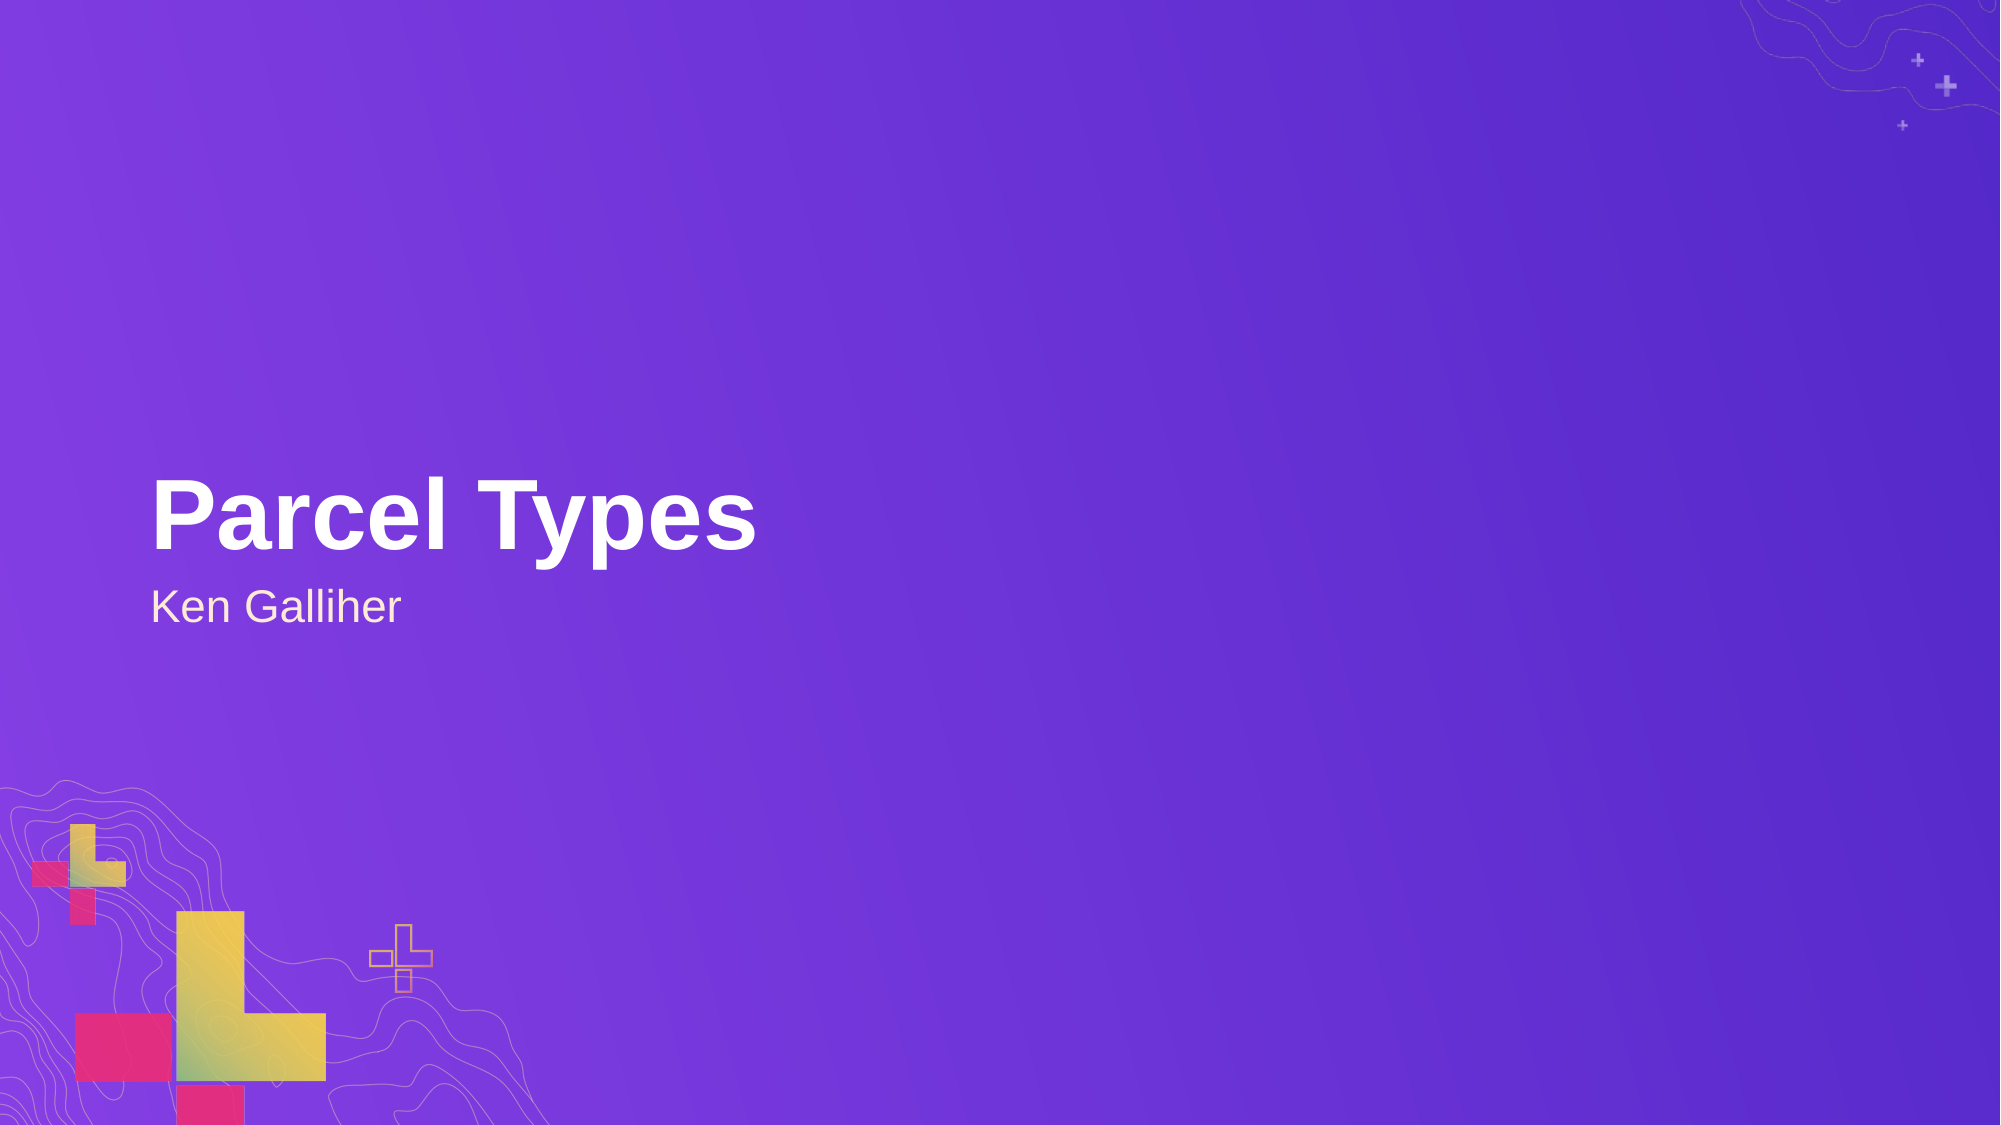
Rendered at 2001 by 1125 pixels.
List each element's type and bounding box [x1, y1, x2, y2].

text_box [0, 0, 2000, 1125]
